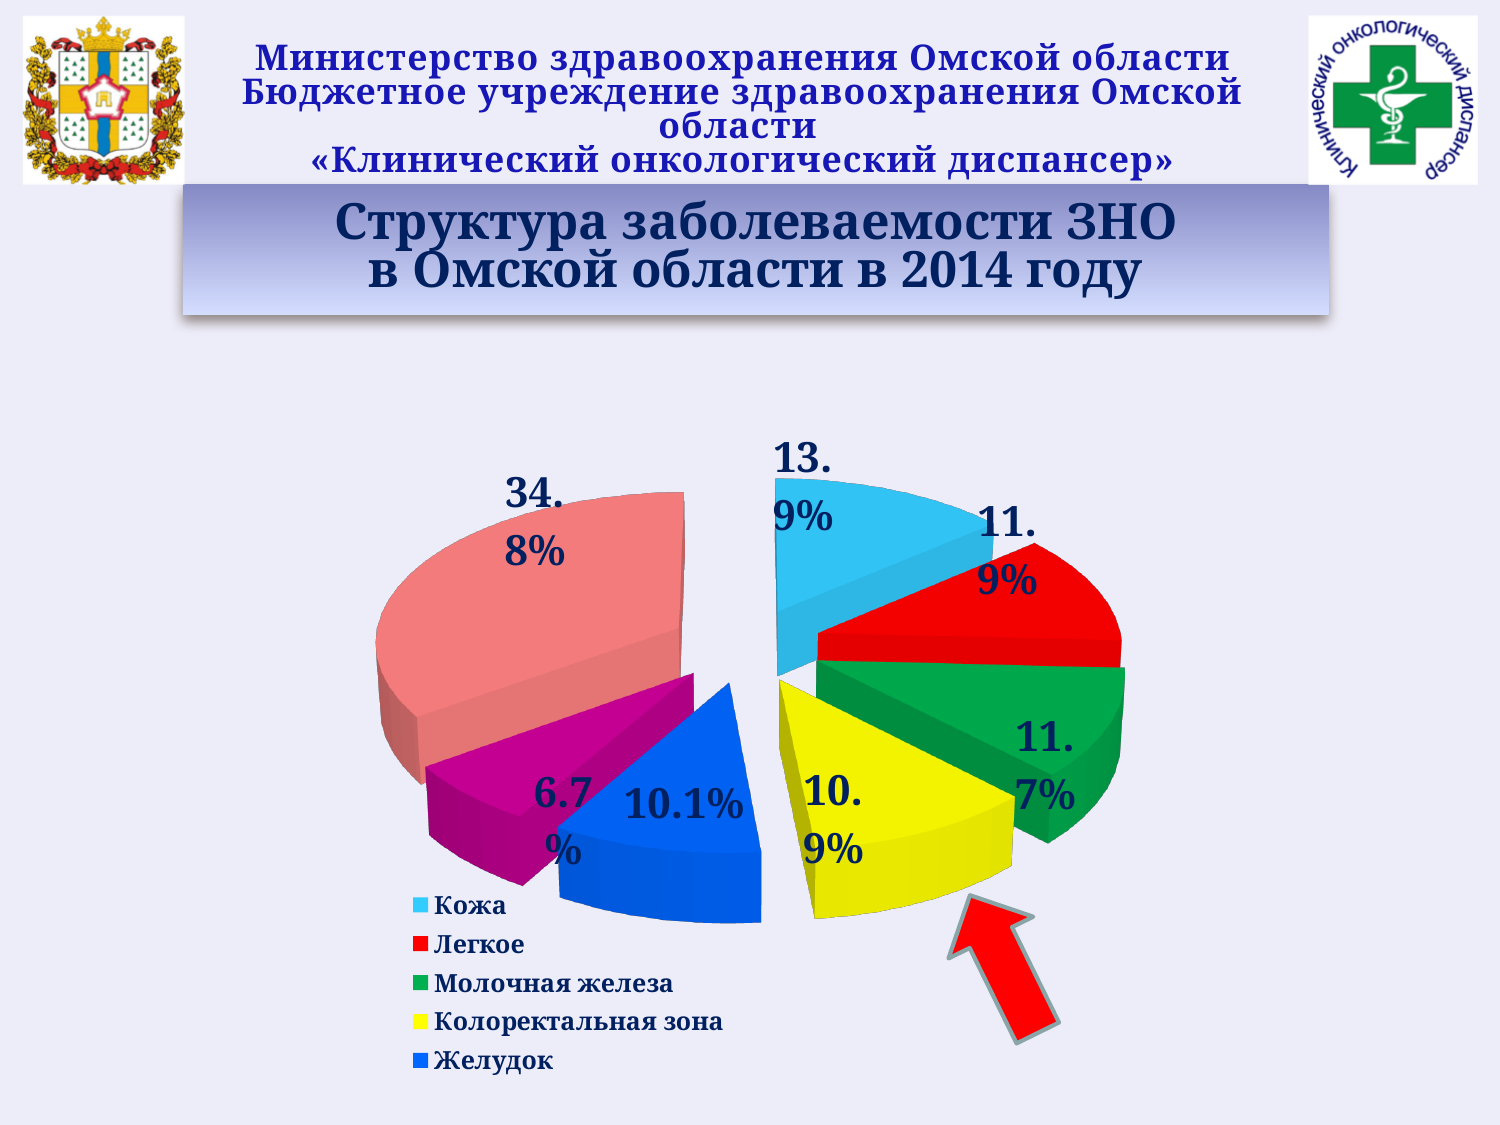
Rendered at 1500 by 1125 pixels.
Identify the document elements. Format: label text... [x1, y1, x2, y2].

text_box Структура заболеваемости ЗНО в Омской области в 2014 году [182, 203, 1329, 315]
chart [272, 337, 1229, 1083]
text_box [22, 15, 1478, 185]
